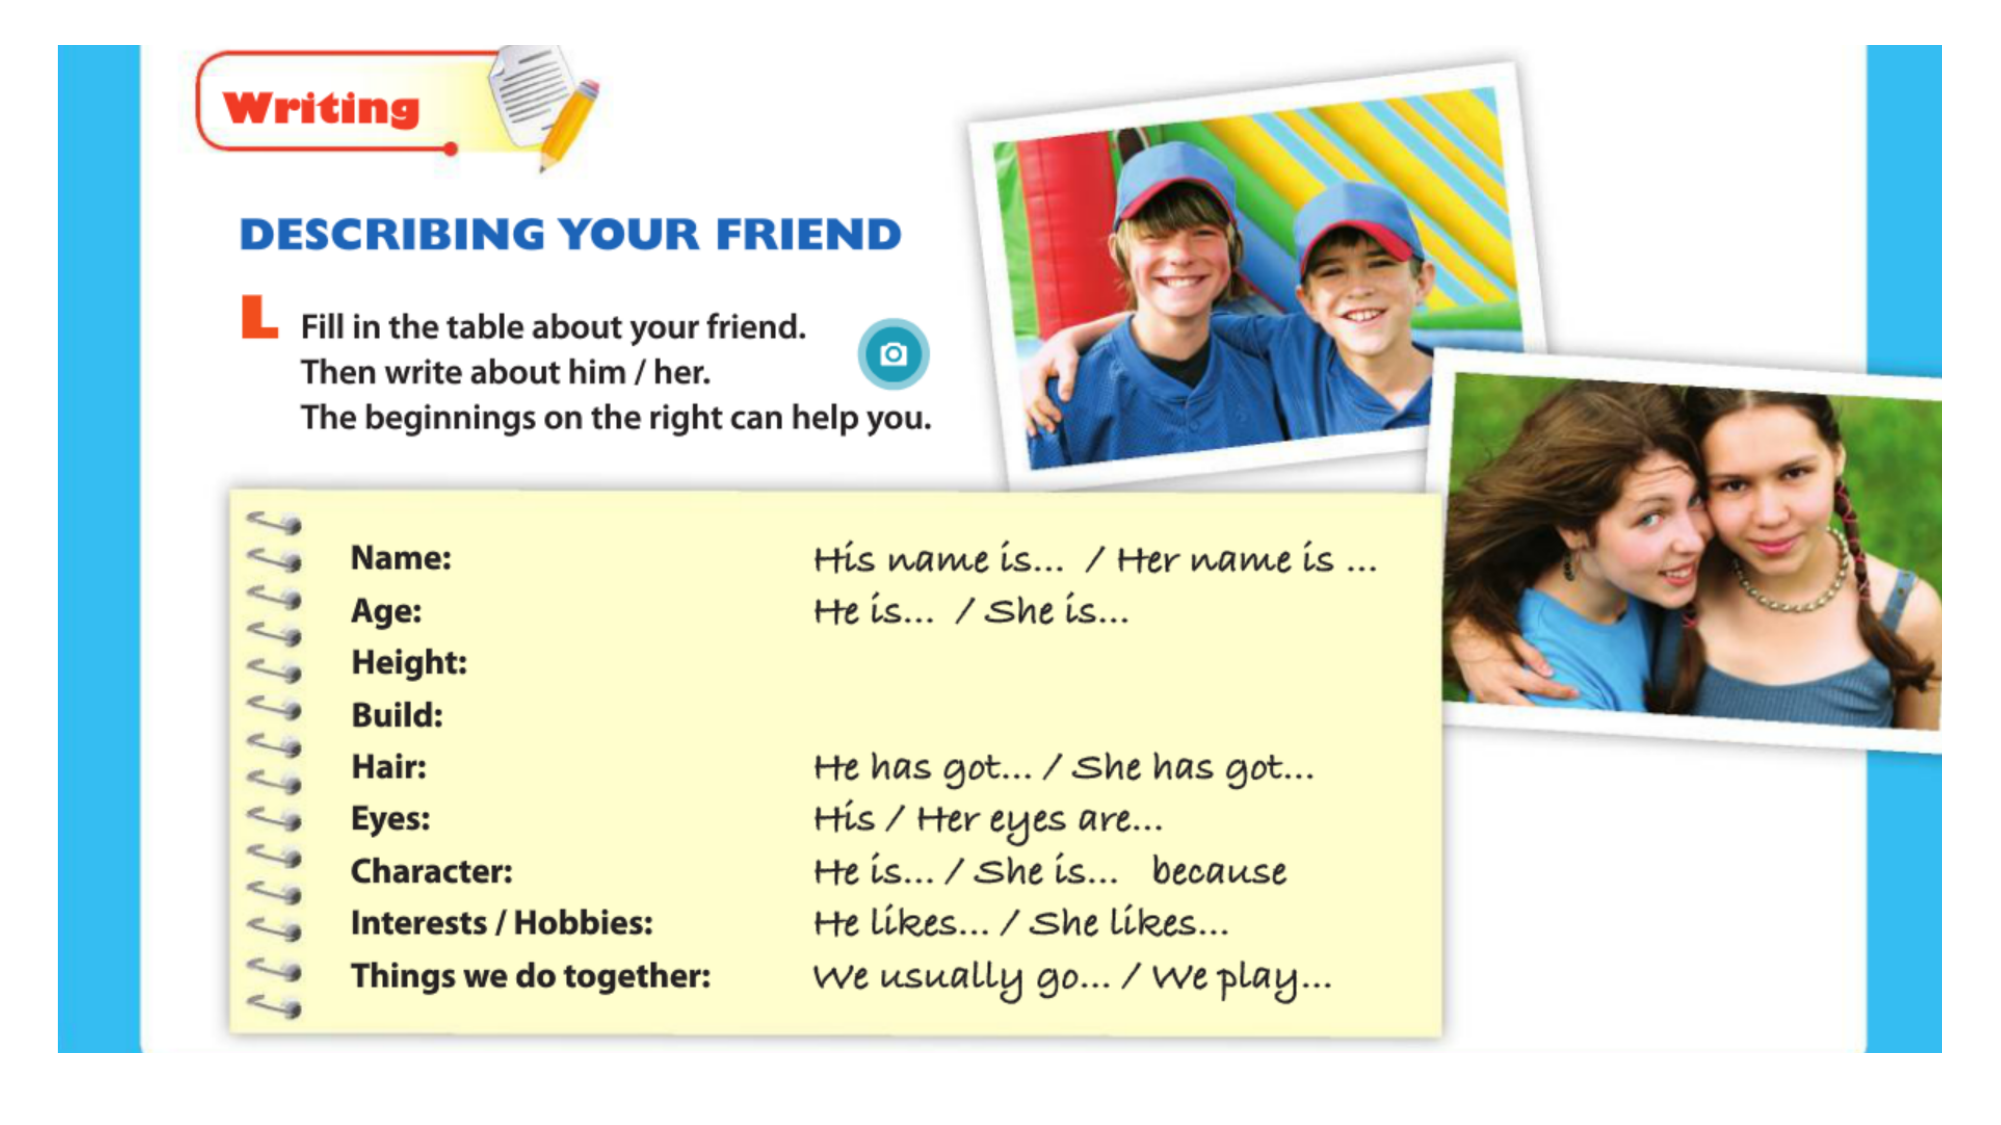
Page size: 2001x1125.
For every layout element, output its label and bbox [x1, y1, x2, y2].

list [57, 45, 1943, 1053]
